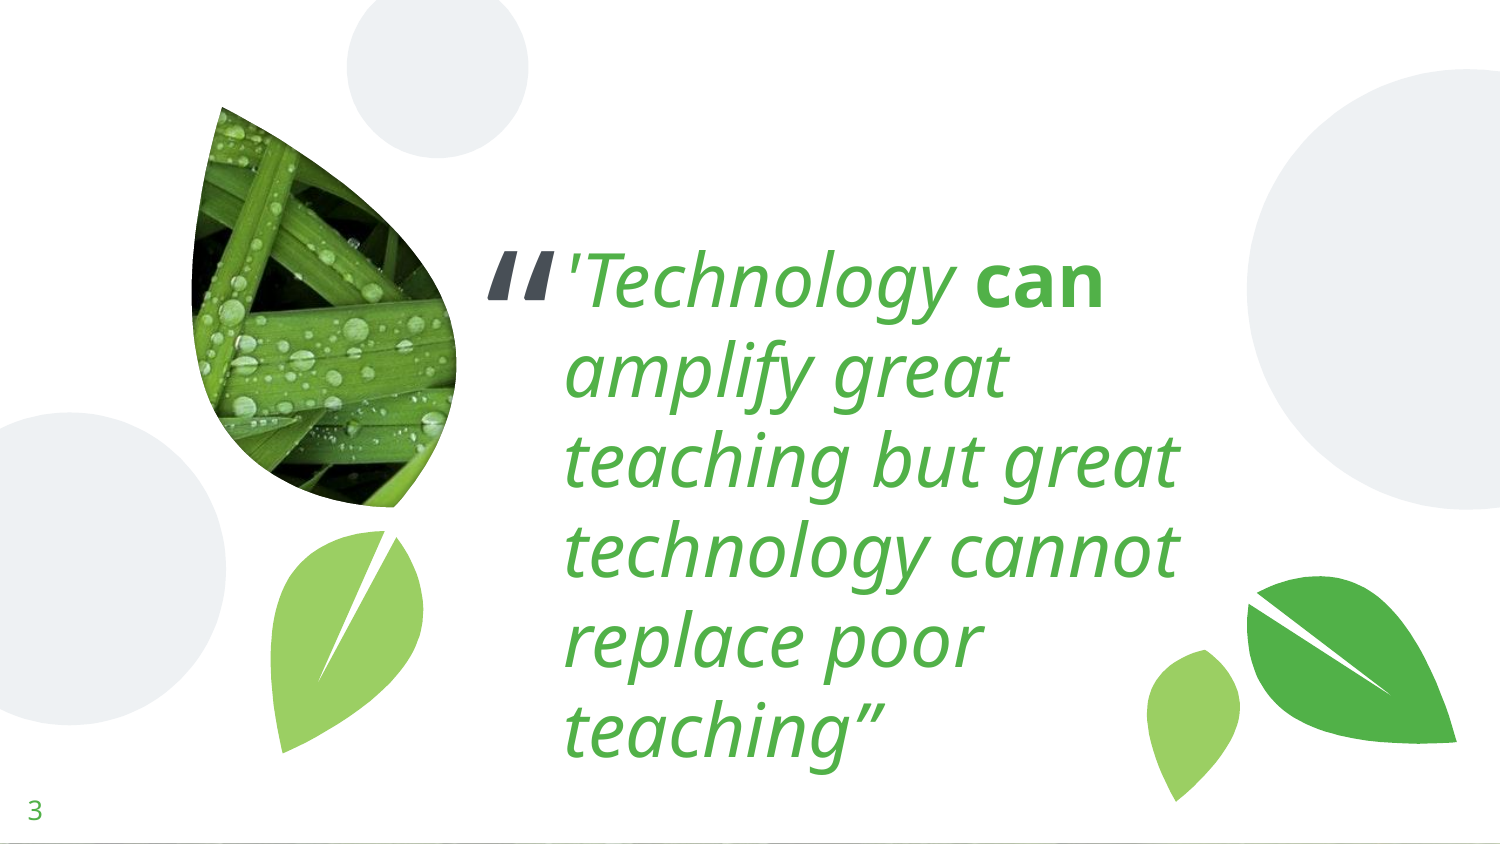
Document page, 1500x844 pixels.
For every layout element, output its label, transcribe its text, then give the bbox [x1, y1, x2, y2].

list 'Technology can amplify great teaching but great technology cannot replace poor teaching” [548, 217, 1252, 352]
picture [192, 108, 456, 507]
slide_number 3 [12, 779, 103, 844]
